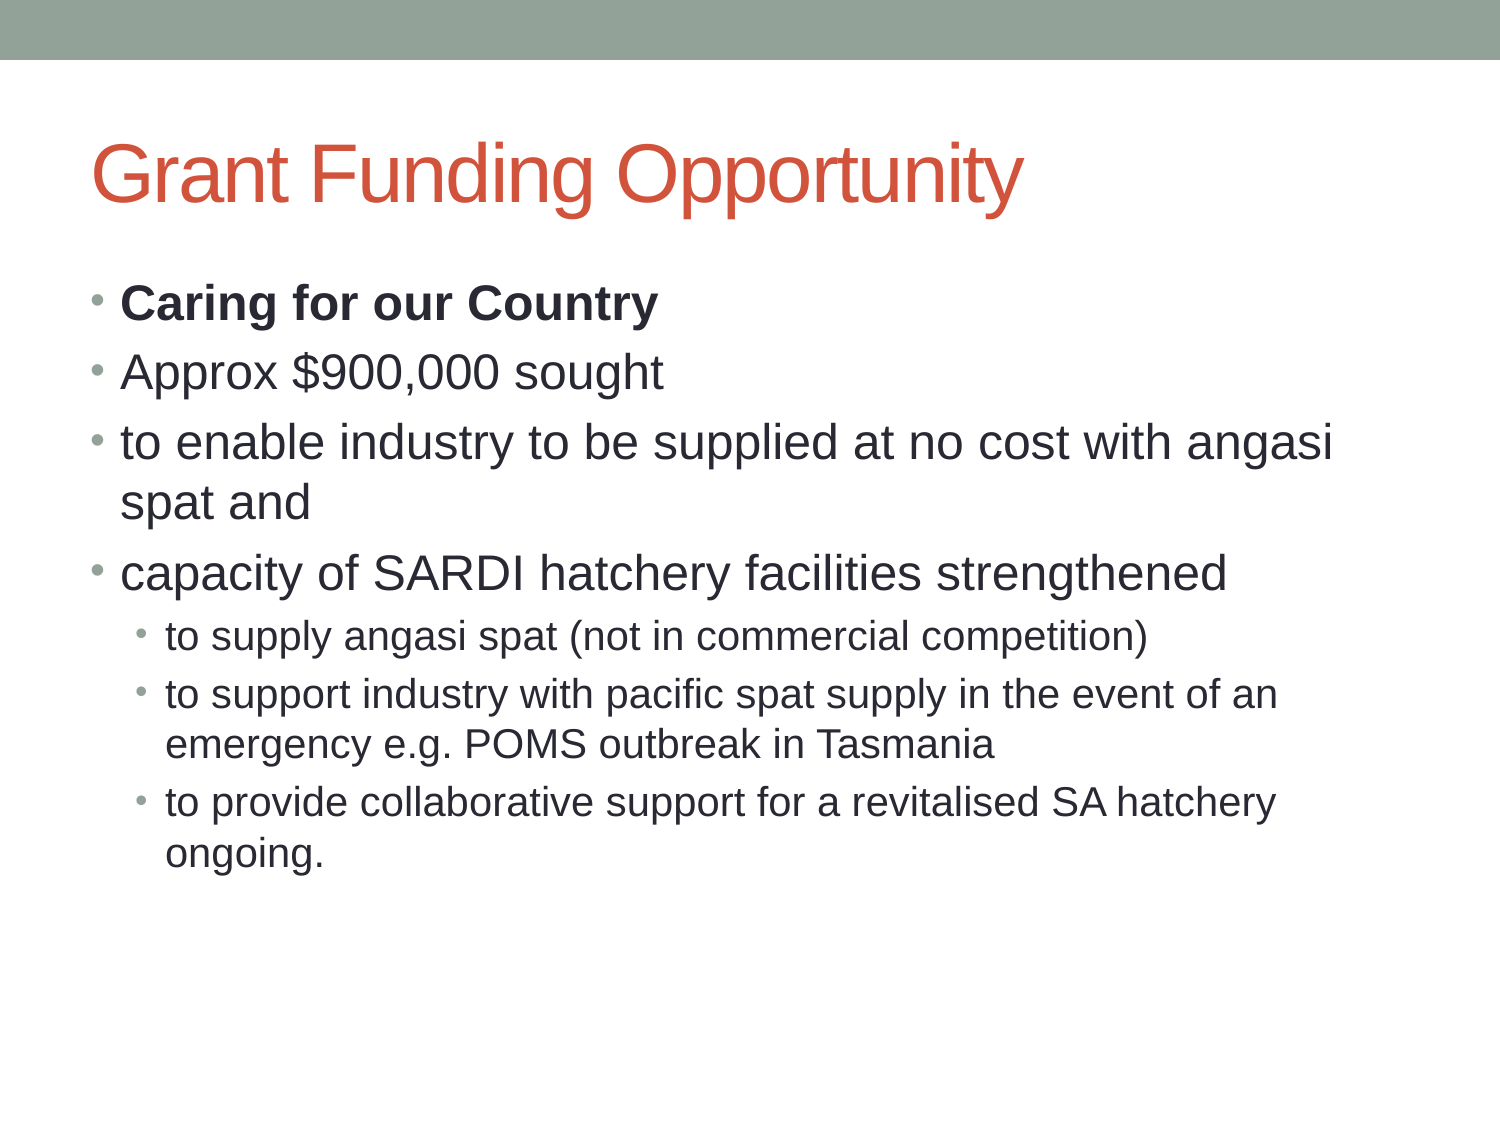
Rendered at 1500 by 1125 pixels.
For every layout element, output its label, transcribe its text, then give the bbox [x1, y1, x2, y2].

title Grant Funding Opportunity [75, 87, 1425, 250]
list Caring for our Country Approx $900,000 sought to enable industry to be supplied at no cost with angasi spat and capacity of SARDI hatchery facilities strengthened to supply angasi spat (not in commercial competition) to support industry with pacific spat supply in the event of an emergency e.g. POMS outbreak in Tasmania to provide collaborative support for a revitalised SA hatchery ongoing. [75, 262, 1425, 1063]
